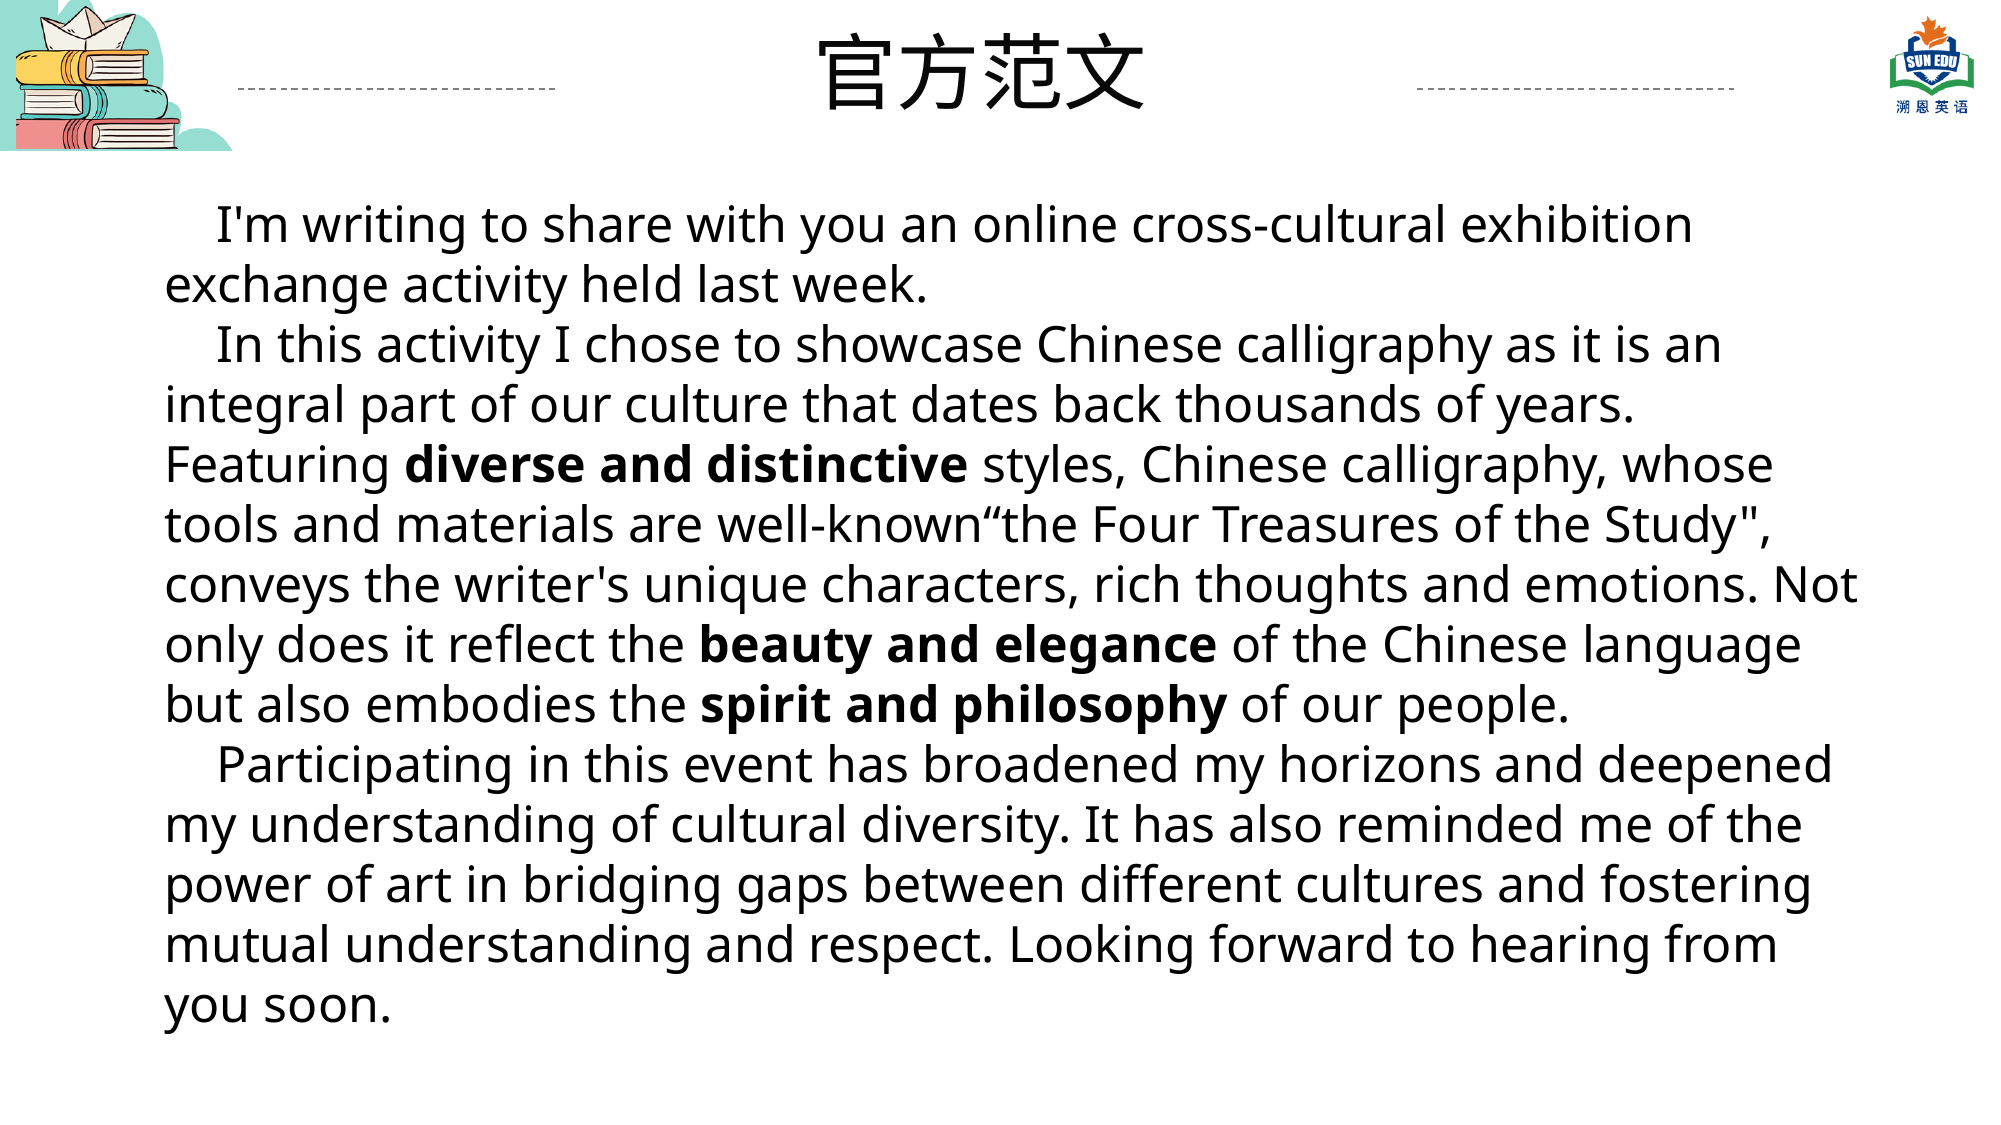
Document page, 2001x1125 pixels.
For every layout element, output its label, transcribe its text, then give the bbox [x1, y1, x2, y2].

text_box 官方范文 [554, 13, 1406, 128]
picture [0, 0, 2001, 1125]
text_box I'm writing to share with you an online cross-cultural exhibition exchange activity held last week. In this activity I chose to showcase Chinese calligraphy as it is an integral part of our culture that dates back thousands of years. Featuring diverse and distinctive styles, Chinese calligraphy, whose tools and materials are well-known“the Four Treasures of the Study", conveys the writer's unique characters, rich thoughts and emotions. Not only does it reflect the beauty and elegance of the Chinese language but also embodies the spirit and philosophy of our people. Participating in this event has broadened my horizons and deepened my understanding of cultural diversity. It has also reminded me of the power of art in bridging gaps between different cultures and fostering mutual understanding and respect. Looking forward to hearing from you soon. [149, 184, 1878, 961]
